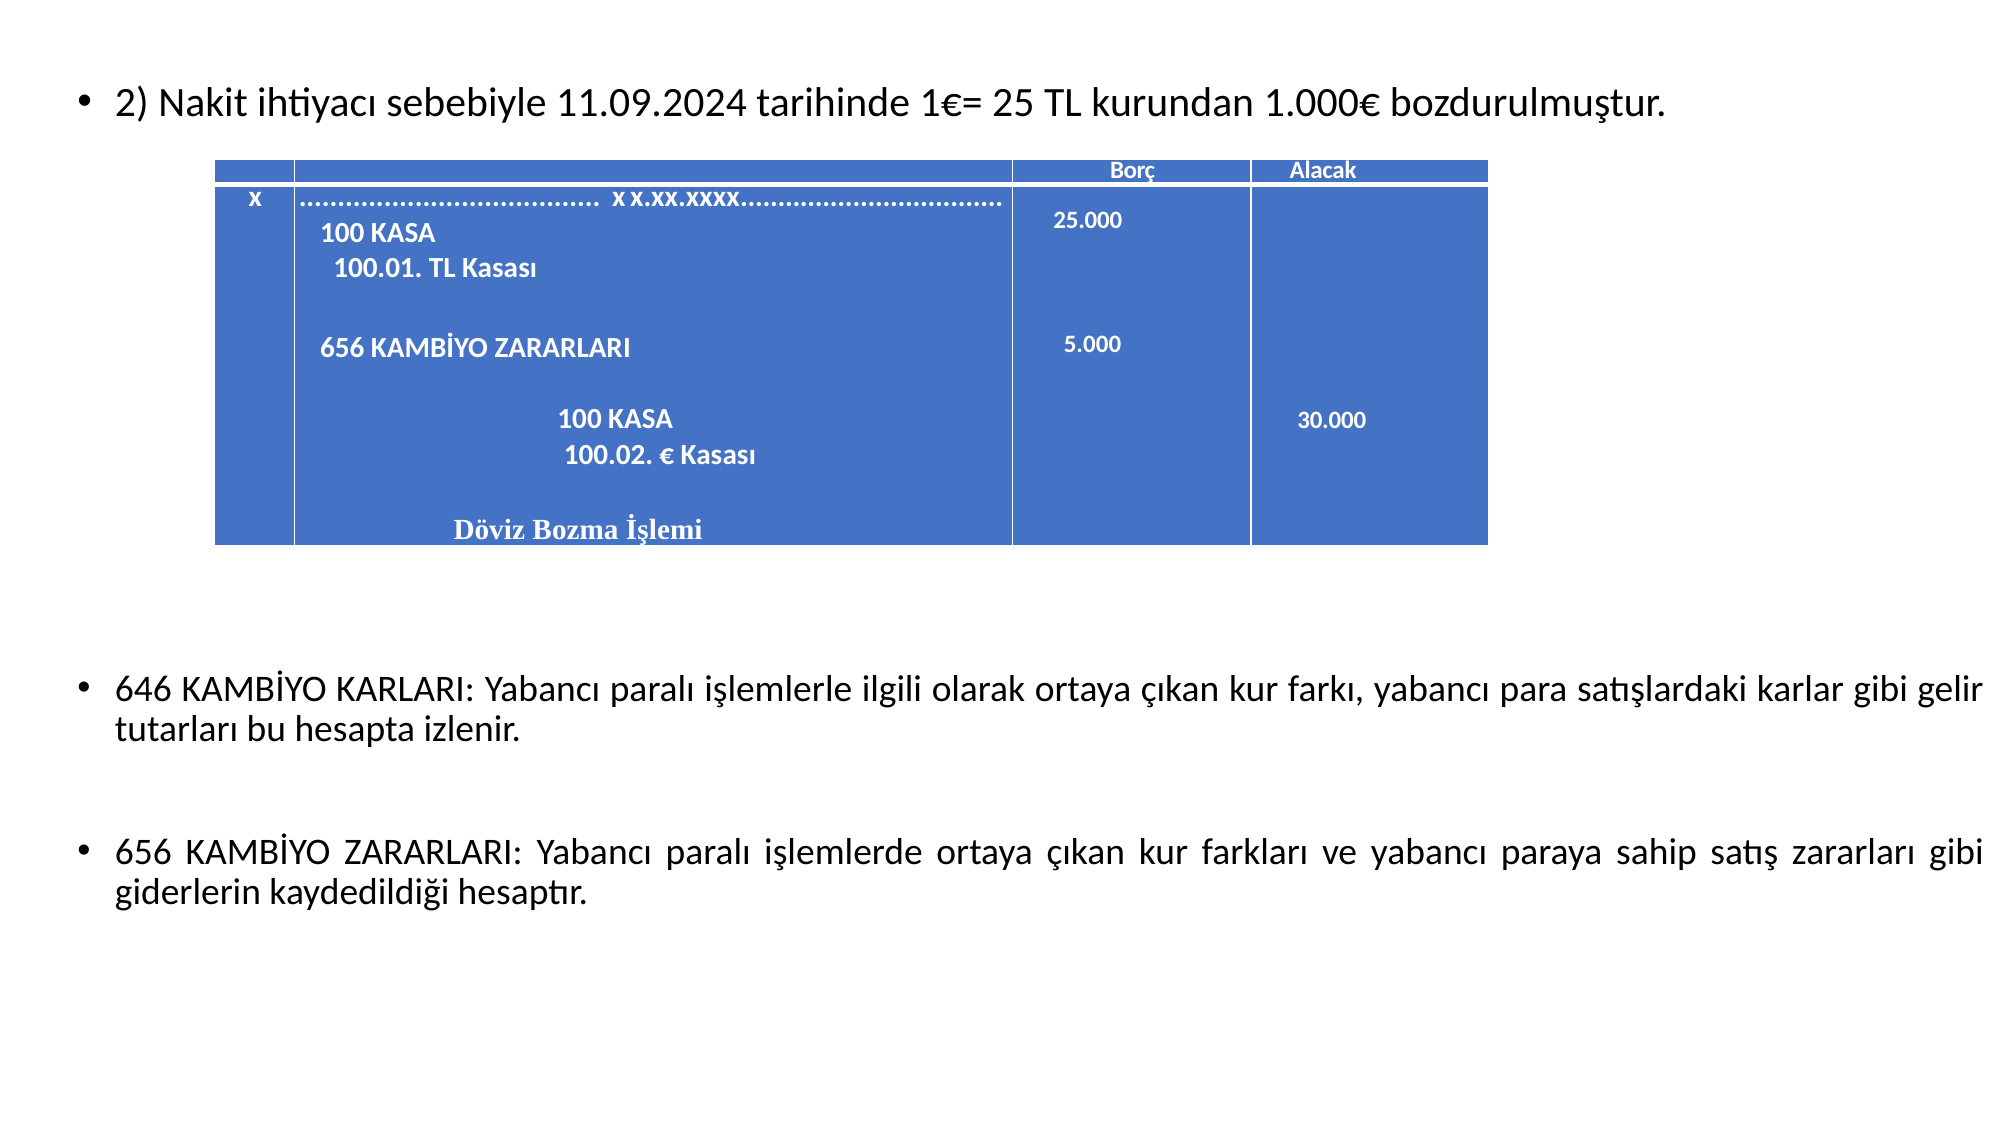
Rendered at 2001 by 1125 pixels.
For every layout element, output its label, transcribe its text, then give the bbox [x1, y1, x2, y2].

table_cell 25.000 5.000 [1013, 187, 1250, 545]
list 2) Nakit ihtiyacı sebebiyle 11.09.2024 tarihinde 1€= 25 TL kurundan 1.000€ bozdurulmuştur. 646 KAMBİYO KARLARI: Yabancı paralı işlemlerle ilgili olarak ortaya çıkan kur farkı, yabancı para satışlardaki karlar gibi gelir tutarları bu hesapta izlenir. 656 KAMBİYO ZARARLARI: Yabancı paralı işlemlerde ortaya çıkan kur farkları ve yabancı paraya sahip satış zararları gibi giderlerin kaydedildiği hesaptır. [62, 72, 2000, 1090]
table_header Alacak [1252, 160, 1488, 182]
table_header [295, 160, 1012, 182]
table_header [215, 160, 294, 182]
table_cell ....................................... xx.xx.xxxx................................... 100 KASA 100.01. TL Kasası 656 KAMBİYO ZARARLARI 100 KASA 100.02. € Kasası Döviz Bozma İşlemi [295, 187, 1012, 545]
table_cell x [215, 187, 294, 545]
table_header Borç [1013, 160, 1250, 182]
table_cell 30.000 [1252, 187, 1488, 545]
